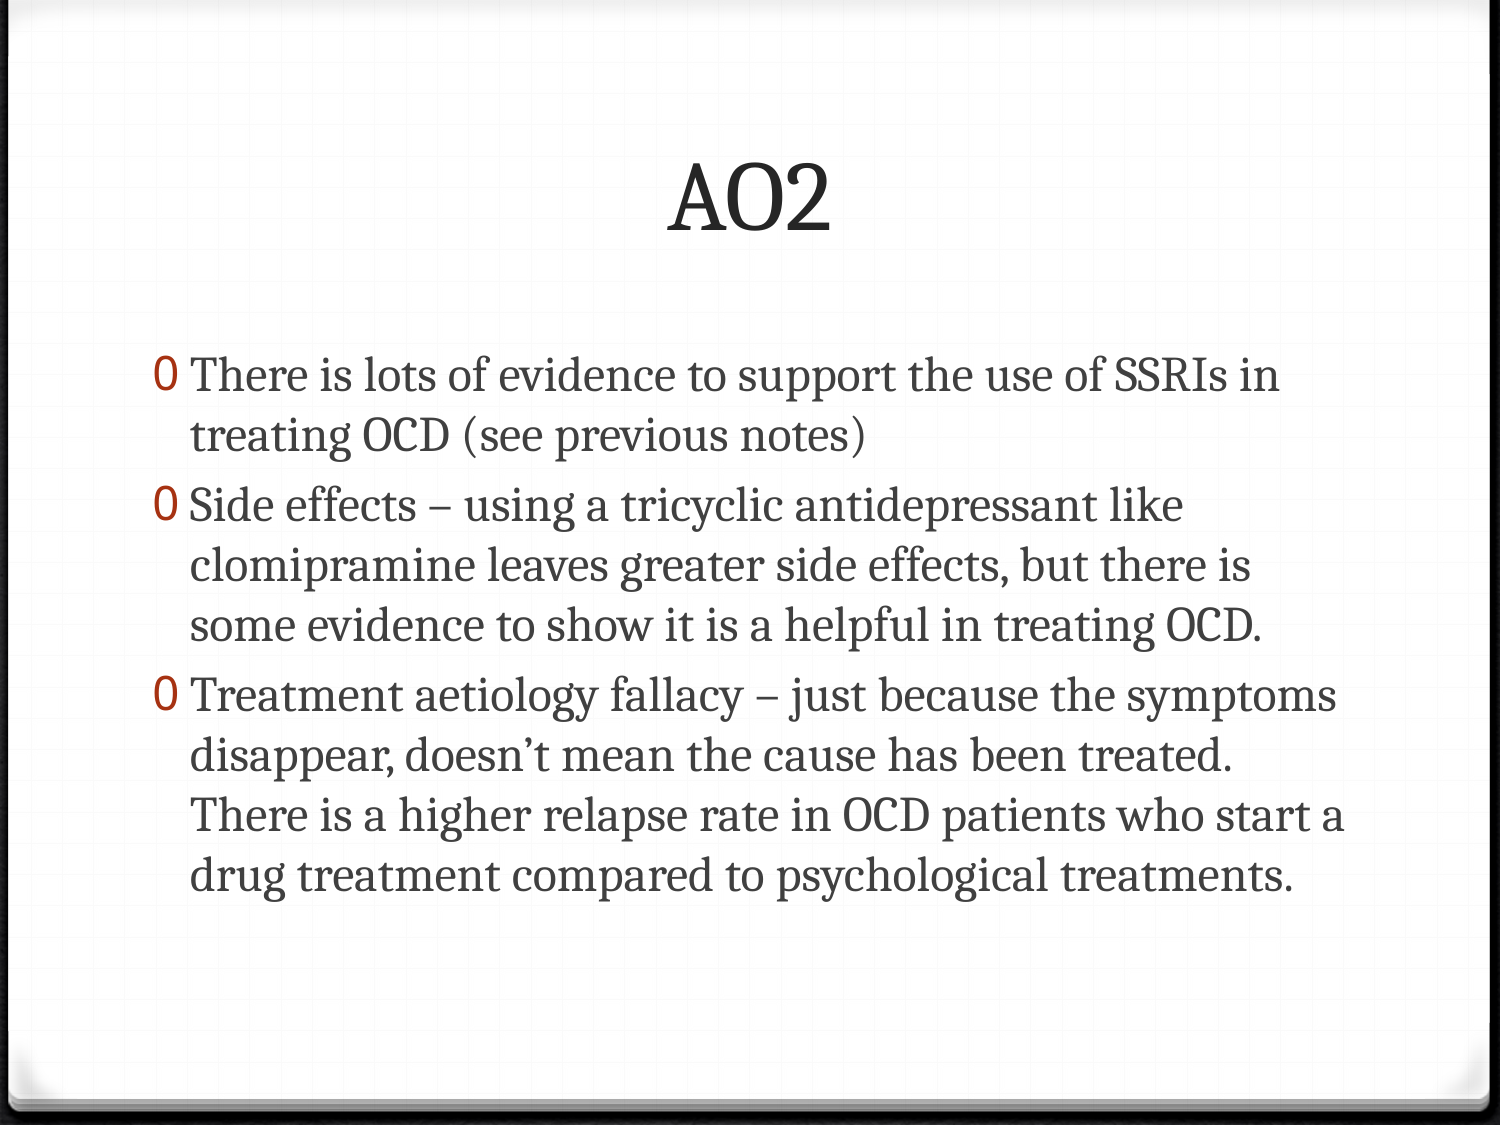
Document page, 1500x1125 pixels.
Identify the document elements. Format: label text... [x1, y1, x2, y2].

list There is lots of evidence to support the use of SSRIs in treating OCD (see previous notes) Side effects – using a tricyclic antidepressant like clomipramine leaves greater side effects, but there is some evidence to show it is a helpful in treating OCD. Treatment aetiology fallacy – just because the symptoms disappear, doesn’t mean the cause has been treated. There is a higher relapse rate in OCD patients who start a drug treatment compared to psychological treatments. [137, 334, 1363, 983]
title AO2 [90, 71, 1410, 309]
picture [0, 0, 1500, 1125]
